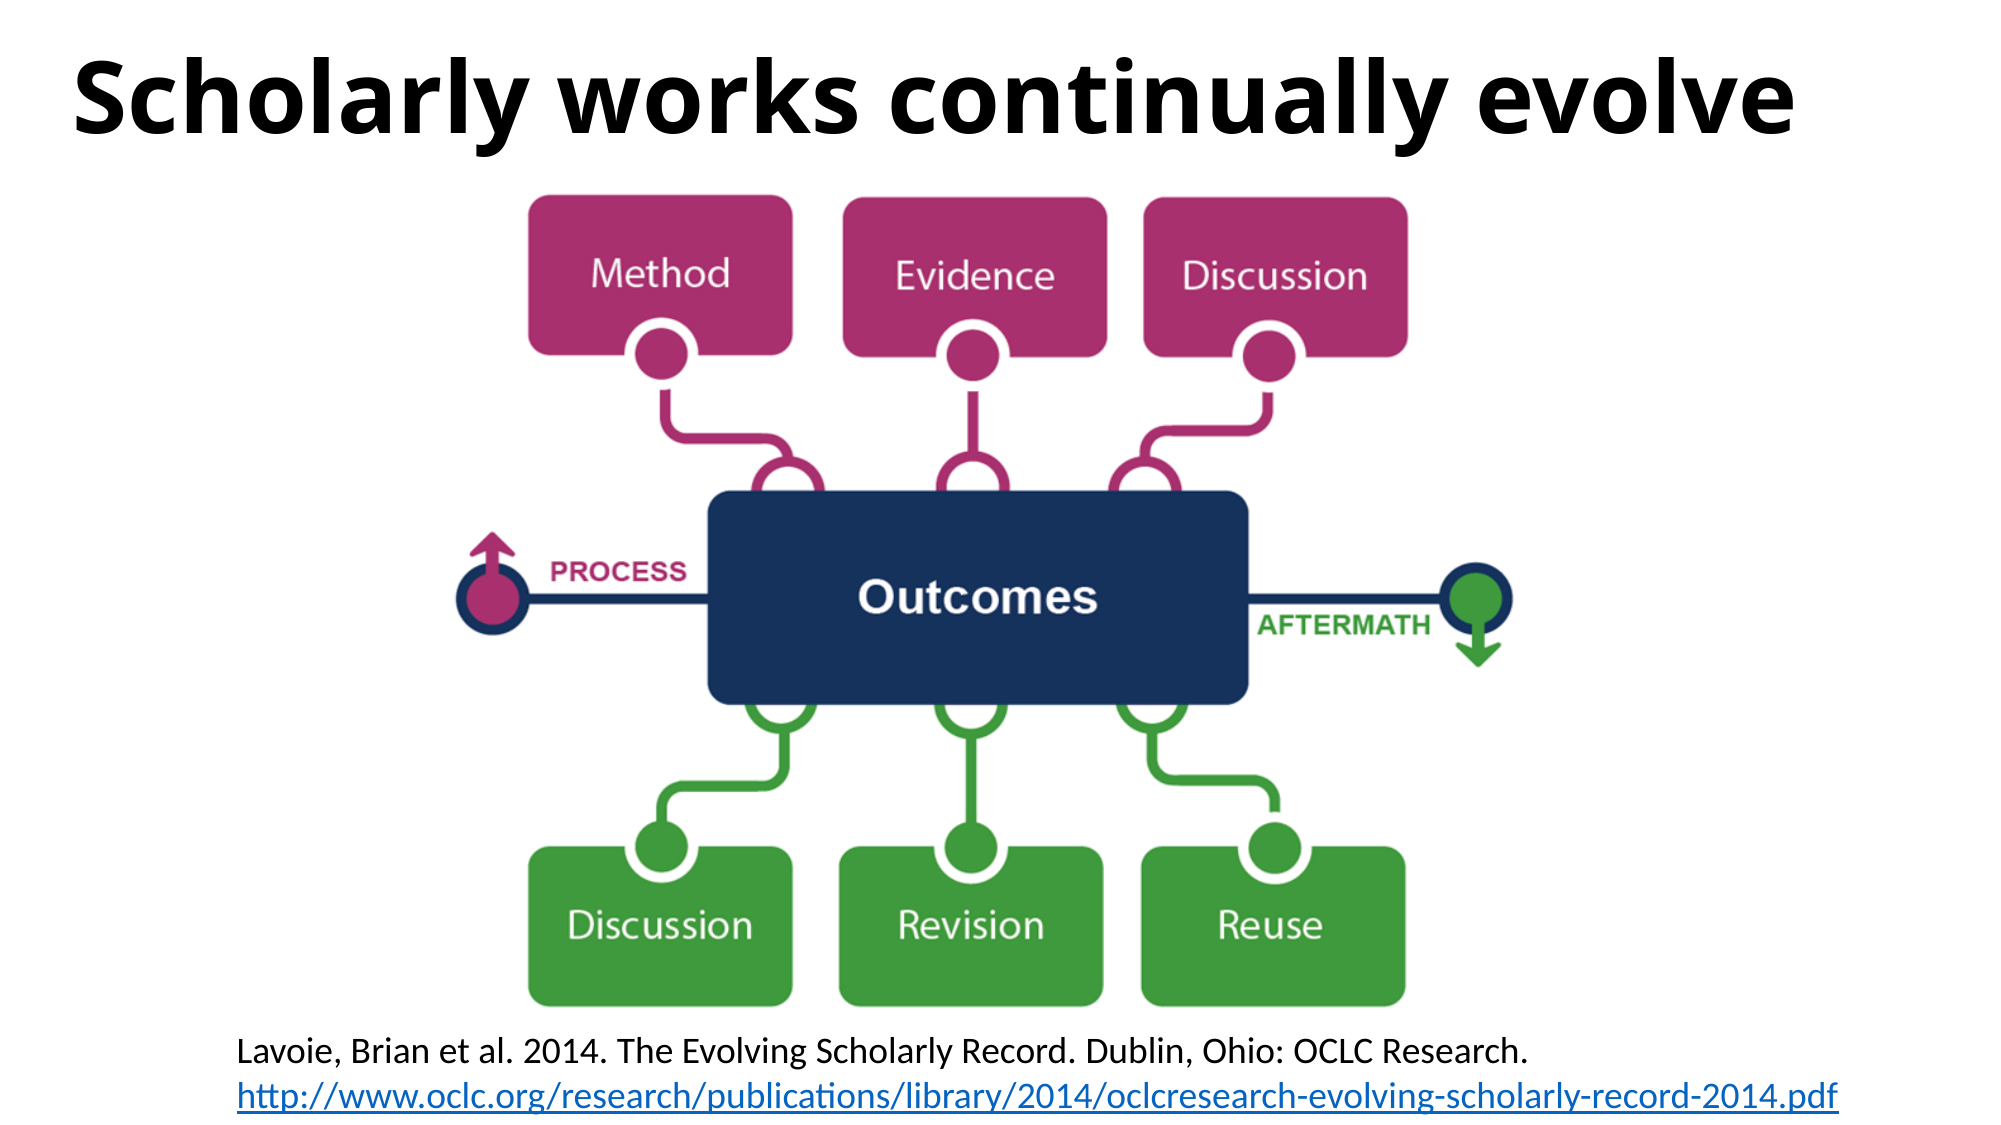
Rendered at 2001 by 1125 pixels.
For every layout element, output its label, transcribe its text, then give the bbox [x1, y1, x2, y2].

picture [398, 101, 1557, 1086]
text_box Lavoie, Brian et al. 2014. The Evolving Scholarly Record. Dublin, Ohio: OCLC Research. http://www.oclc.org/research/publications/library/2014/oclcresearch-evolving-scholarly-record-2014.pdf [221, 1018, 2000, 1124]
title Scholarly works continually evolve [57, 26, 1948, 177]
